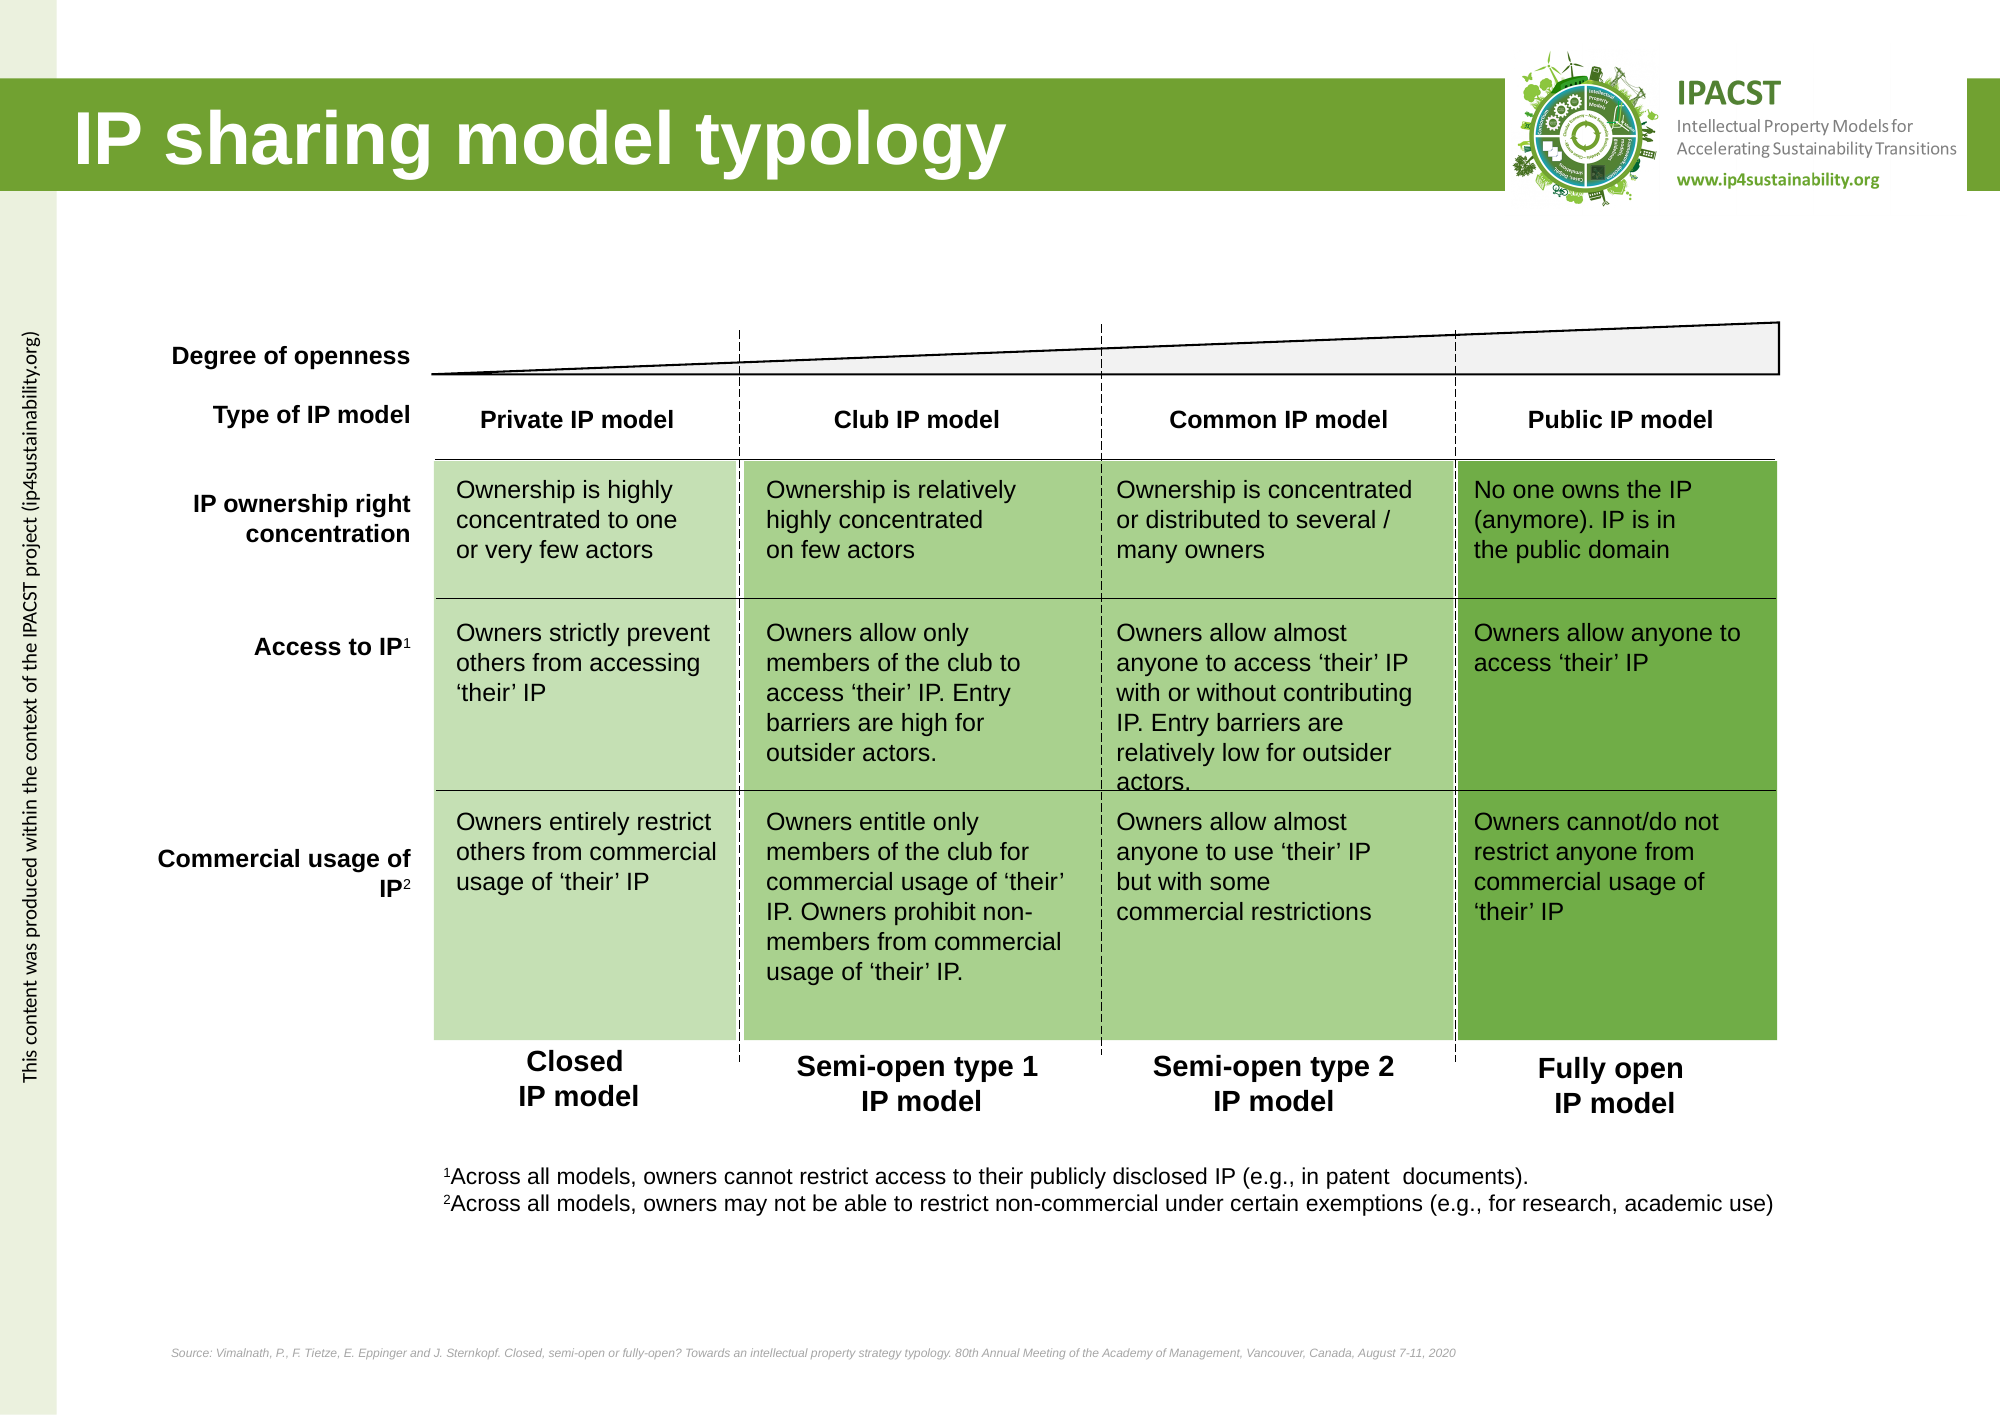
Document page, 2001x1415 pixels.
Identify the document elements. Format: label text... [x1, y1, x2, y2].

text_box IP sharing model typology [1968, 77, 2000, 192]
picture [1504, 43, 1968, 216]
text_box IP sharing model typology [0, 77, 1504, 192]
text_box Source: Vimalnath, P., F. Tietze, E. Eppinger and J. Sternkopf. Closed, semi-open or fully-open? Towards an intellectual property strategy typology. 80th Annual Meeting of the Academy of Management, Vancouver, Canada, August 7-11, 2020 [156, 1335, 1879, 1375]
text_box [68, 322, 1841, 1223]
